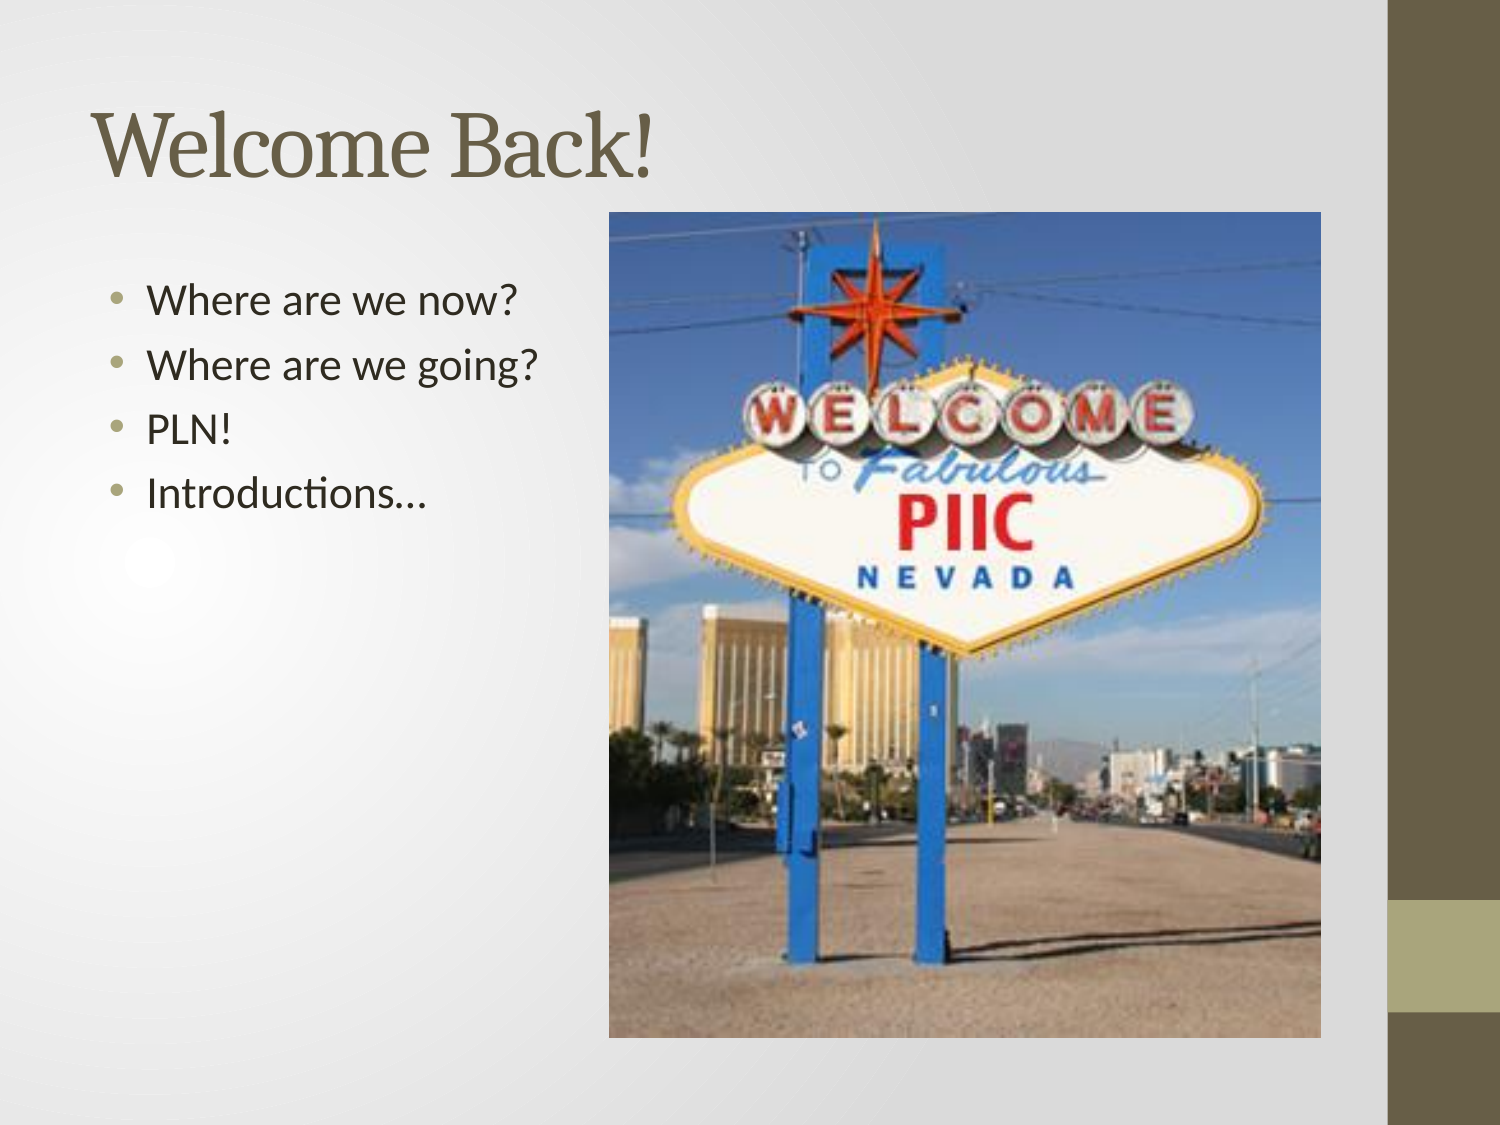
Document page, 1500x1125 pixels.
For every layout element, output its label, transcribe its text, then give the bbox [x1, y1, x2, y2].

list Where are we now? Where are we going? PLN! Introductions… [75, 262, 1325, 1050]
picture [609, 211, 1321, 1038]
title Welcome Back! [75, 45, 1325, 233]
